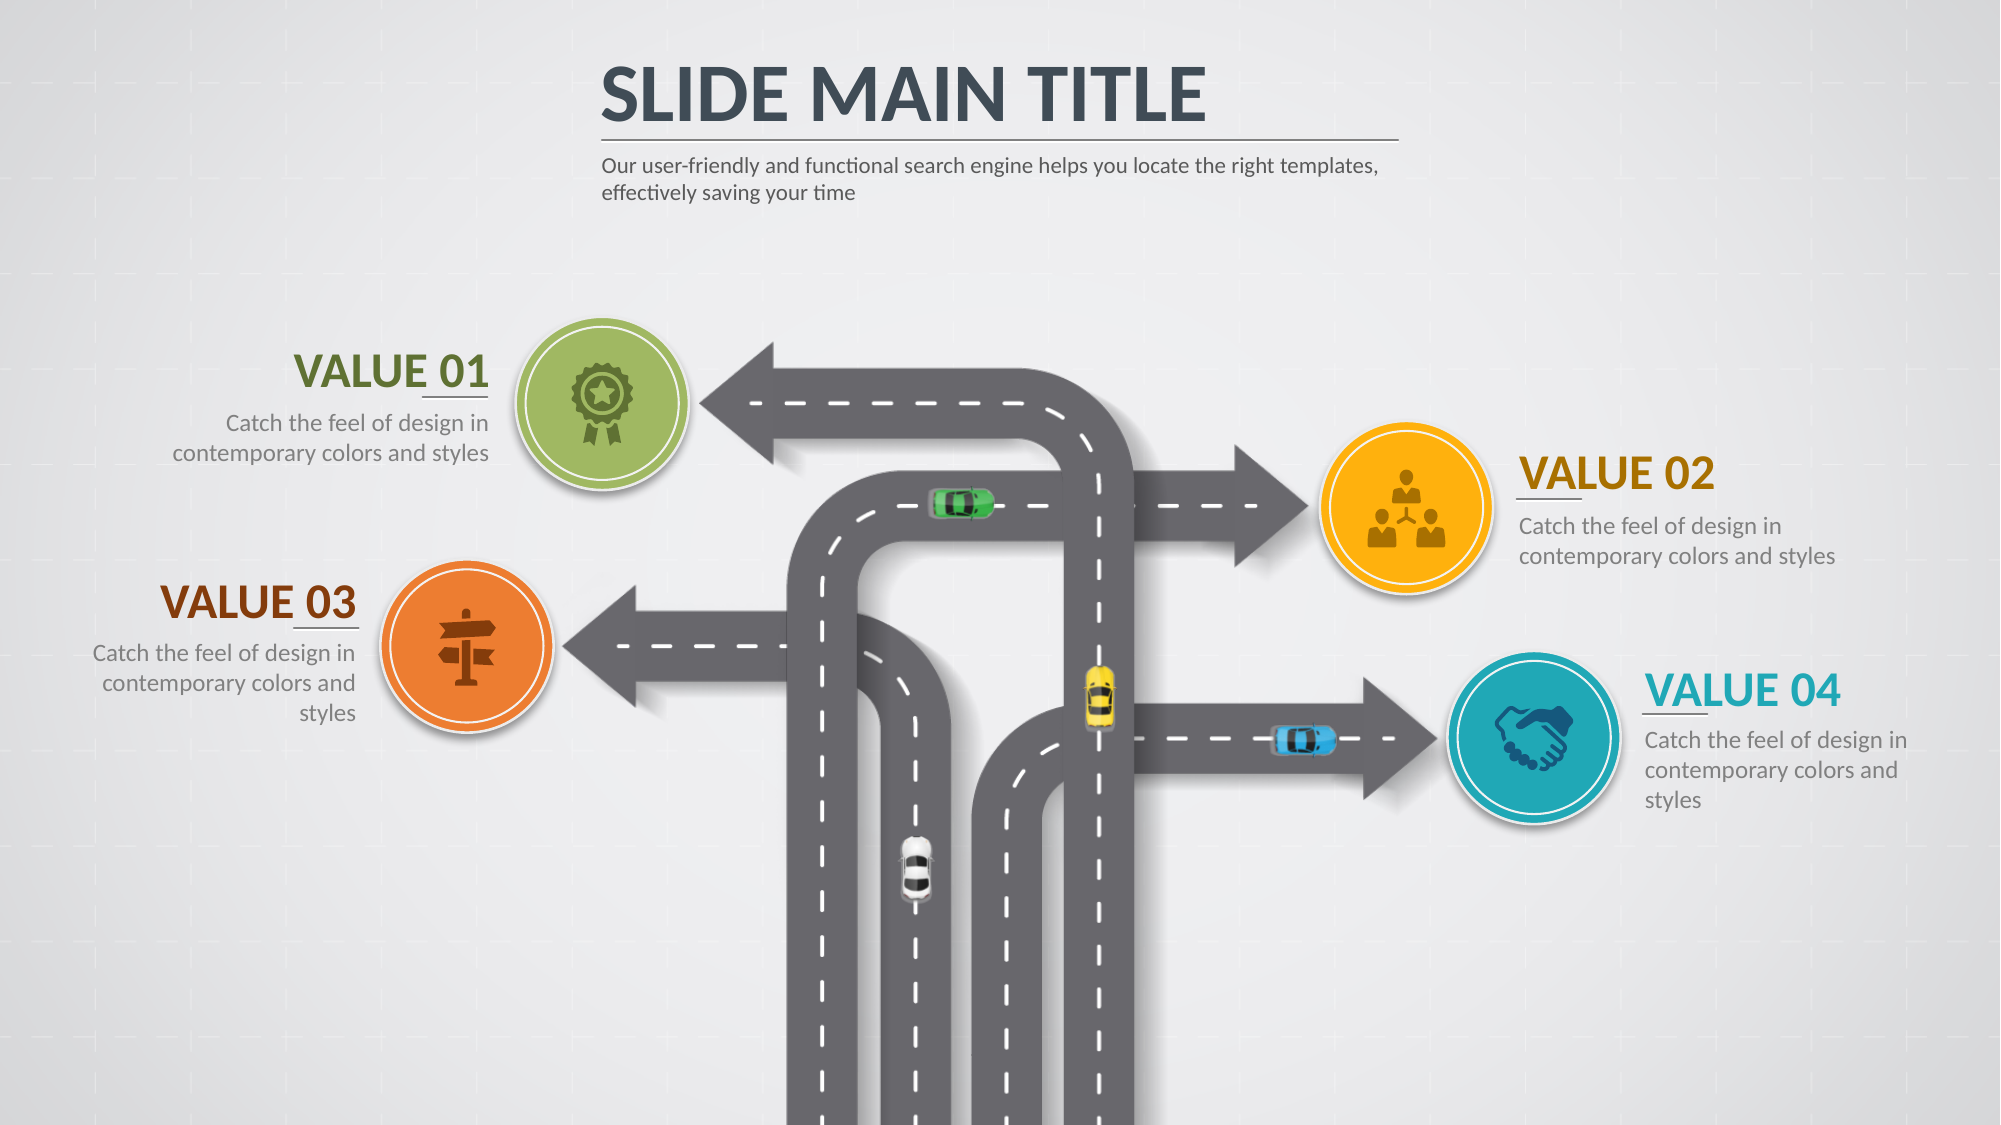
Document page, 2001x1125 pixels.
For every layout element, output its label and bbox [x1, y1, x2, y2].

text_box [380, 559, 554, 733]
text_box [585, 30, 1415, 214]
text_box [515, 316, 689, 491]
text_box [1630, 648, 1938, 823]
text_box [130, 329, 505, 476]
text_box [1319, 420, 1494, 595]
text_box [1504, 432, 1880, 578]
picture [0, 0, 2000, 1125]
text_box [1447, 650, 1621, 825]
text_box [49, 561, 372, 736]
